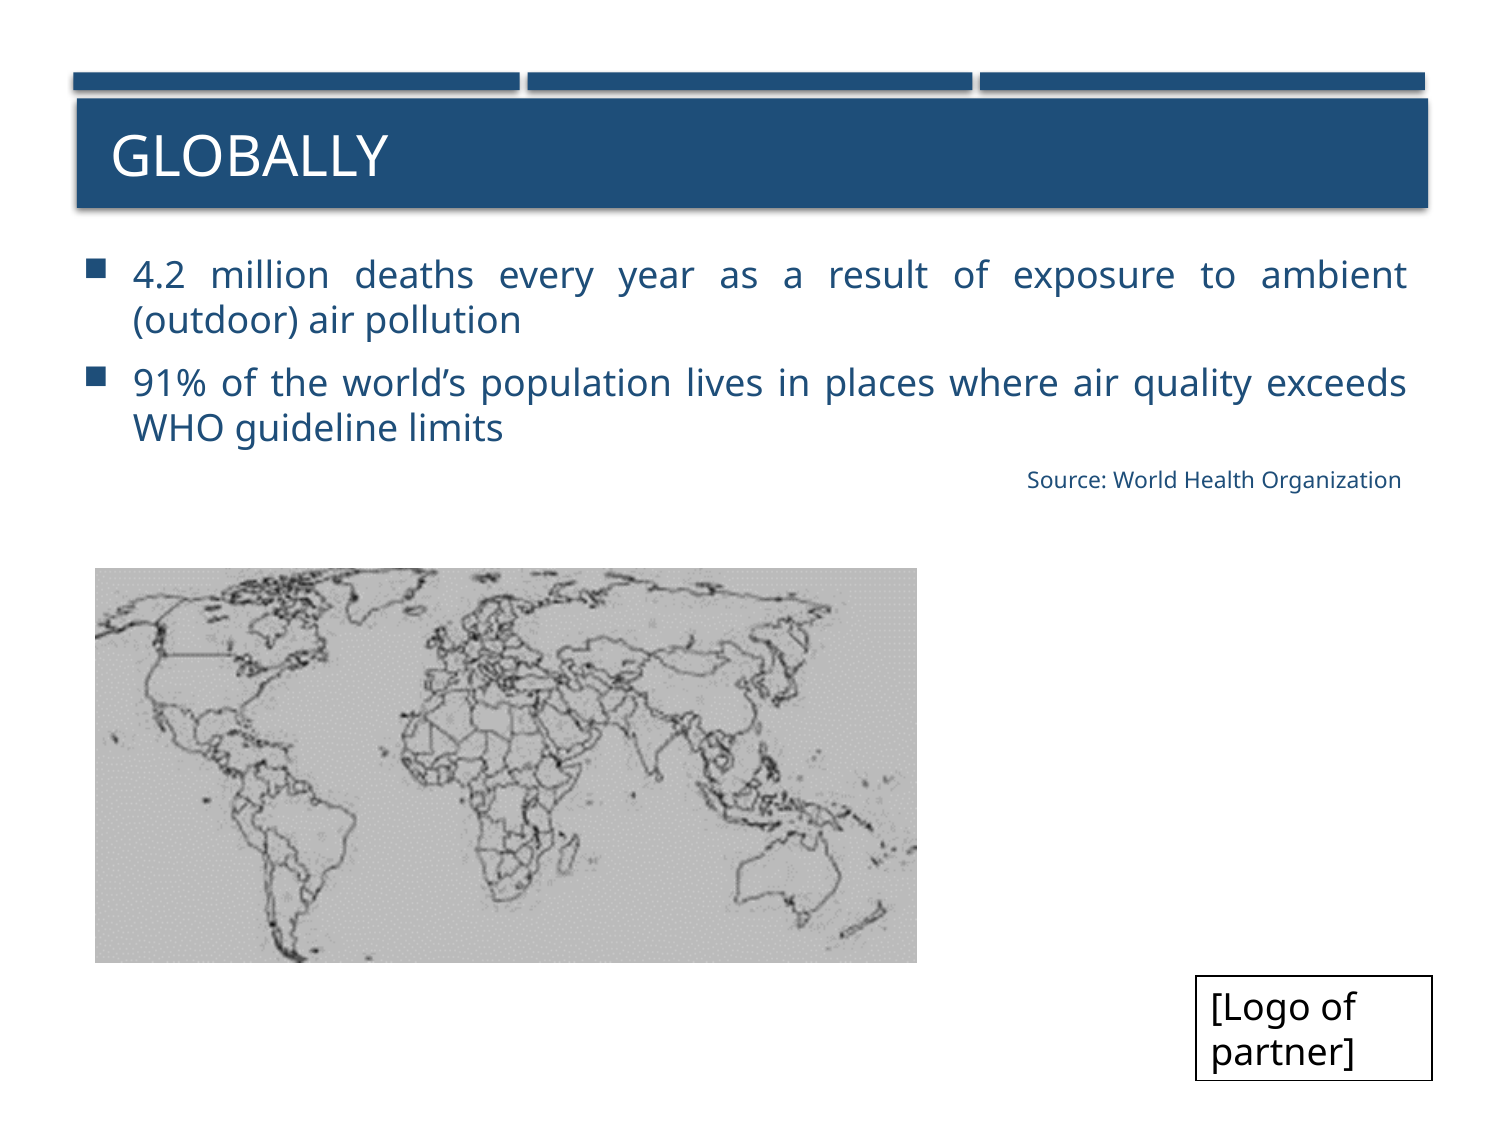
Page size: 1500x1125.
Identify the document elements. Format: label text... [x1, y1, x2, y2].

title Globally [95, 111, 1406, 196]
text_box 4.2 million deaths every year as a result of exposure to ambient (outdoor) air pollution 91% of the world’s population lives in places where air quality exceeds WHO guideline limits Source: World Health Organization [68, 243, 1424, 545]
picture [94, 567, 917, 964]
